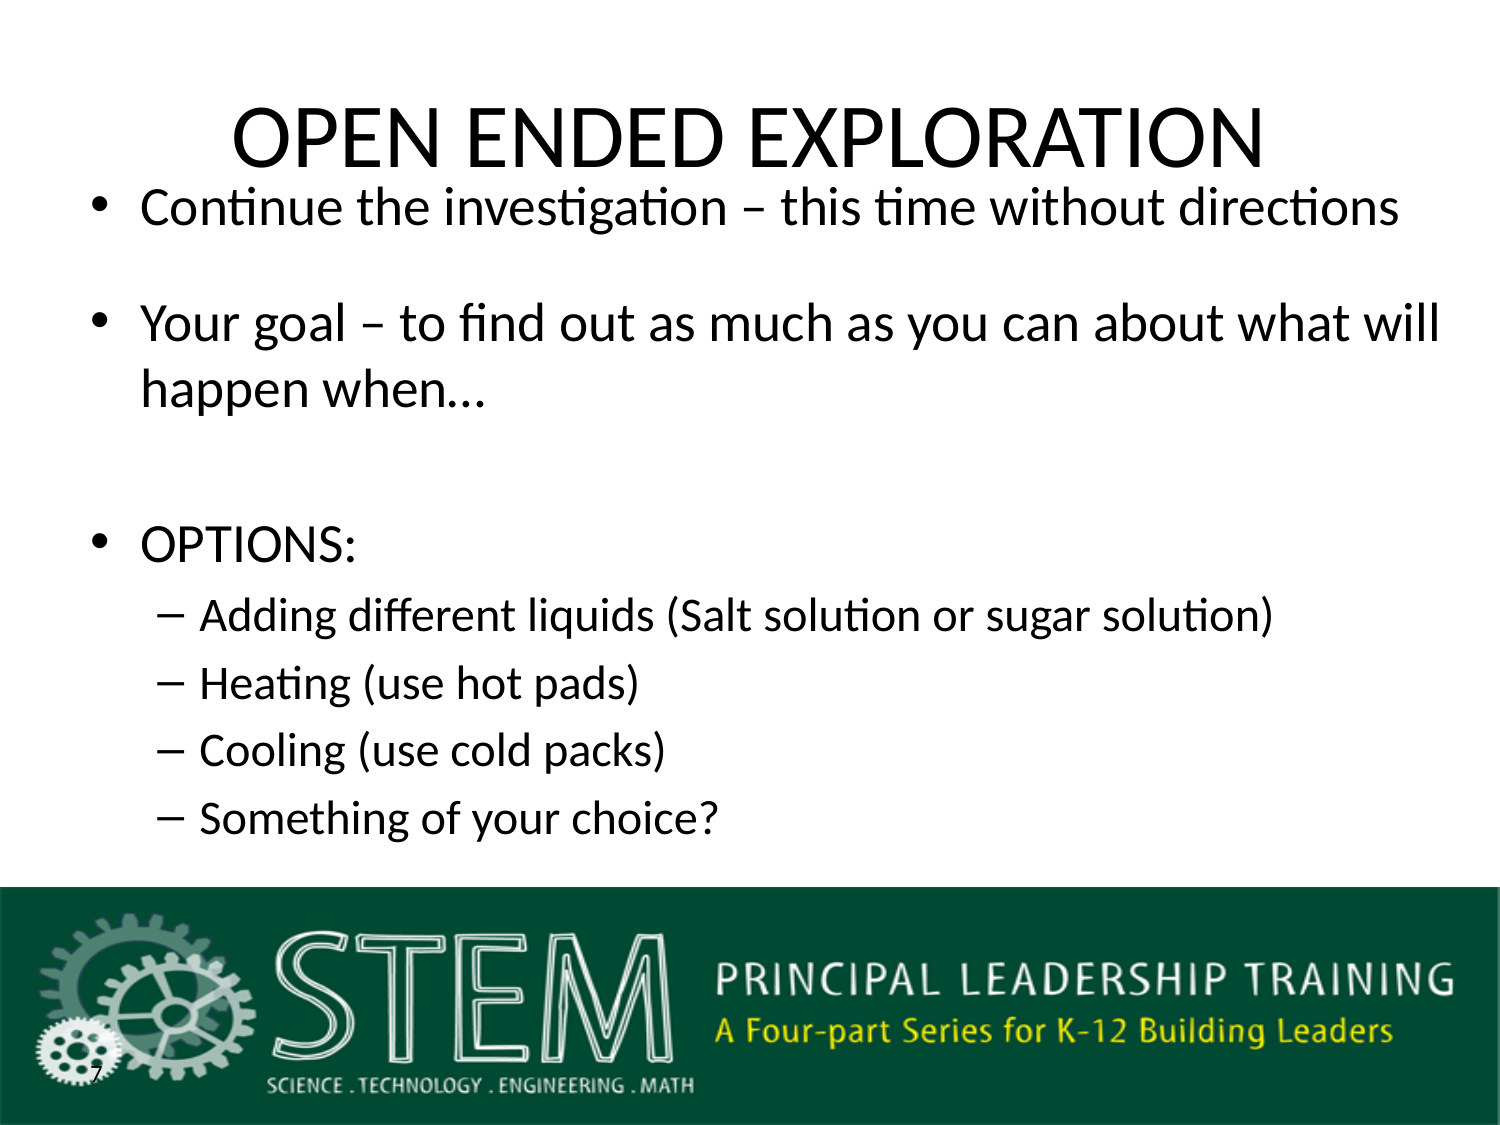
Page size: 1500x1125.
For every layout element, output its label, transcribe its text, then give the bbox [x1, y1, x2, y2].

title OPEN ENDED EXPLORATION [75, 37, 1425, 162]
picture [0, 887, 1500, 1125]
slide_number 7 [75, 1042, 425, 1103]
list Continue the investigation – this time without directions Your goal – to find out as much as you can about what will happen when… OPTIONS: Adding different liquids (Salt solution or sugar solution) Heating (use hot pads) Cooling (use cold packs) Something of your choice? [75, 162, 1463, 905]
